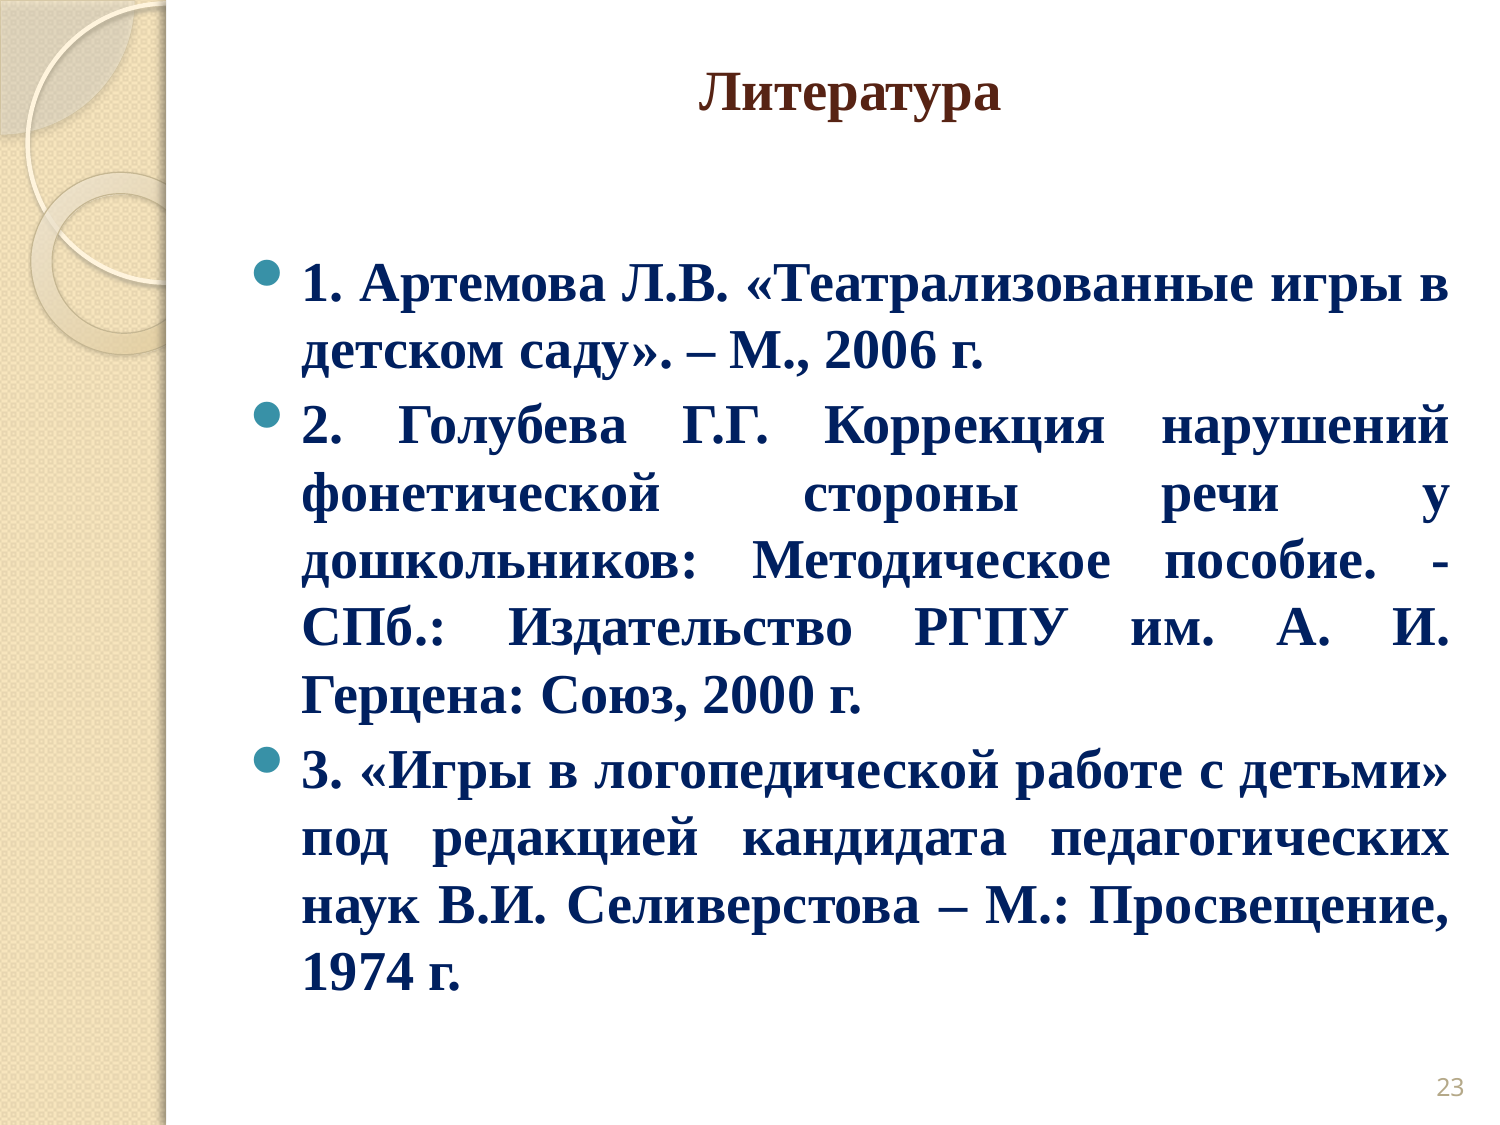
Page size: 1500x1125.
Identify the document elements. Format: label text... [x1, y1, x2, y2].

slide_number 23 [1413, 1034, 1488, 1113]
list 1. Артемова Л.В. «Театрализованные игры в детском саду». – М., 2006 г. 2. Голубева Г.Г. Коррекция нарушений фонетической стороны речи у дошкольников: Методическое пособие. - СПб.: Издательство РГПУ им. А. И. Герцена: Союз, 2000 г. 3. «Игры в логопедической работе с детьми» под редакцией кандидата педагогических наук В.И. Селиверстова – М.: Просвещение, 1974 г. [235, 237, 1466, 1025]
title Литература [235, 45, 1466, 197]
